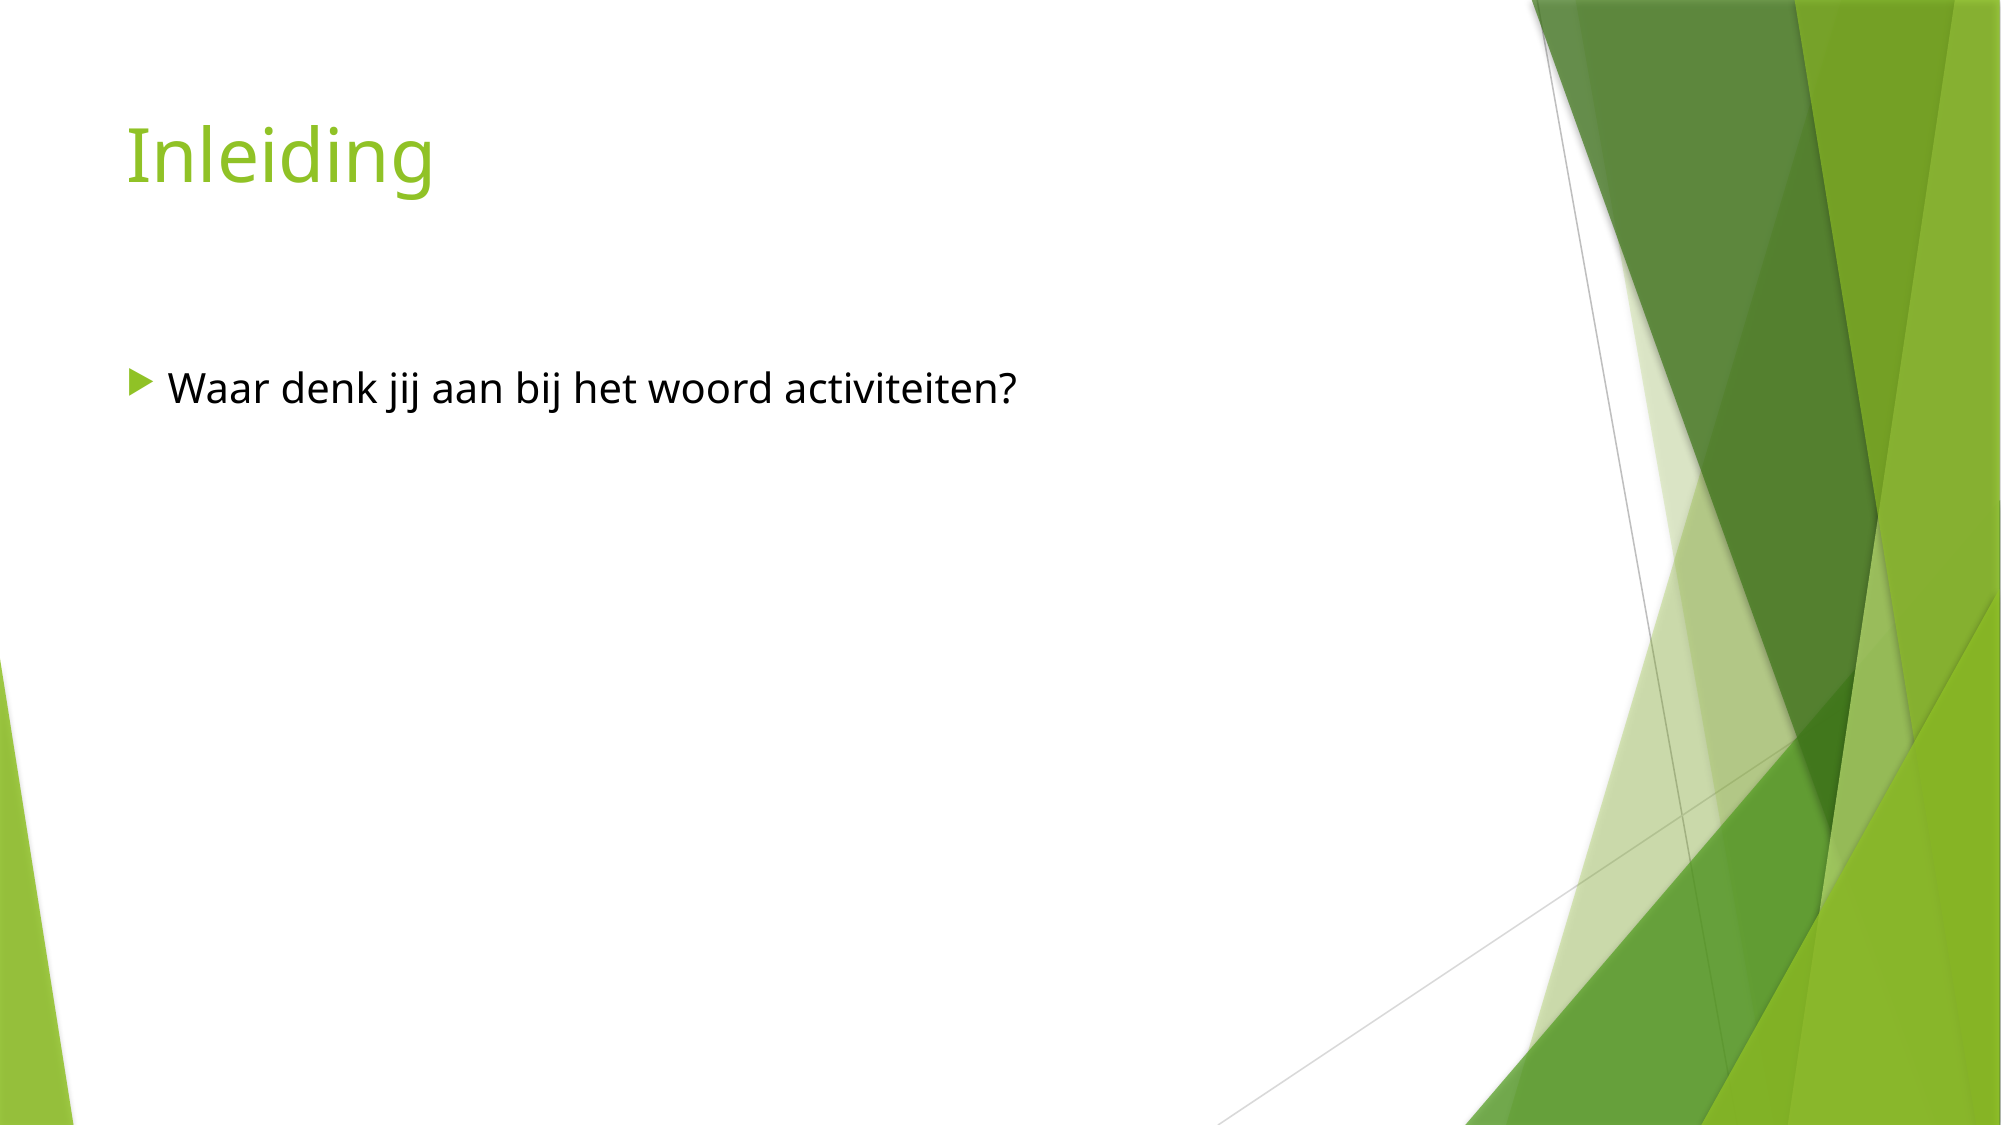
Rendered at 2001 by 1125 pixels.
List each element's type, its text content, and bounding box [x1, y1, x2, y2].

list Waar denk jij aan bij het woord activiteiten? [111, 354, 1522, 992]
title Inleiding [111, 99, 1522, 317]
